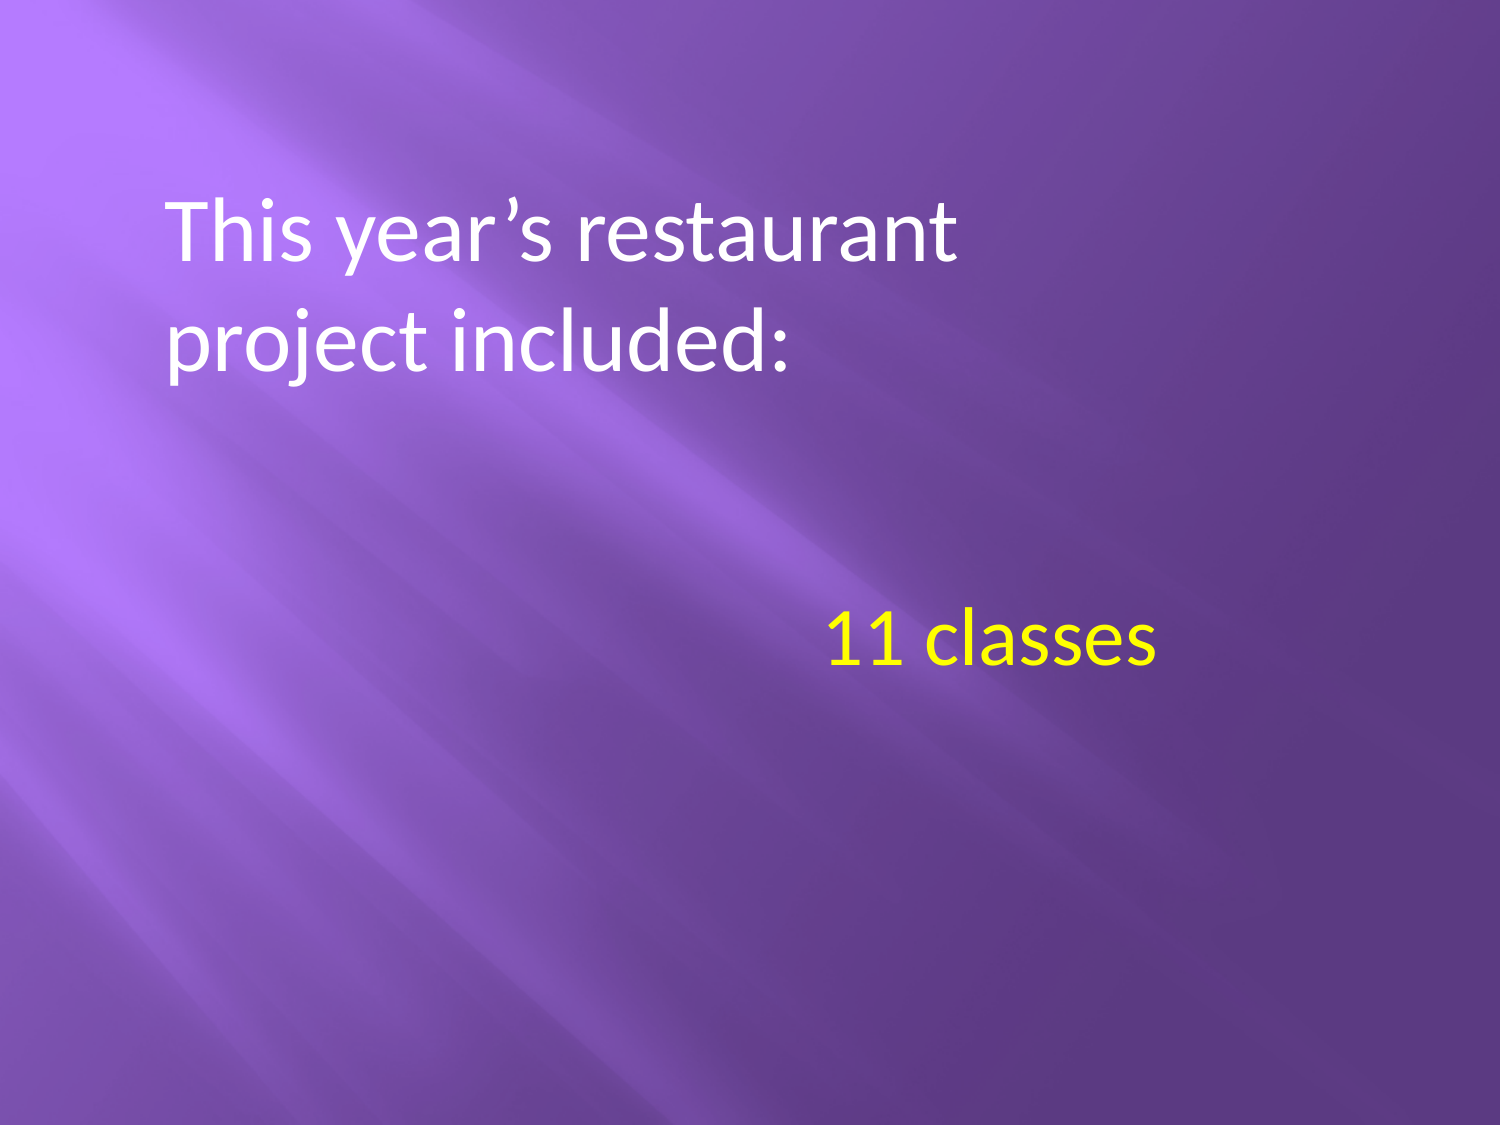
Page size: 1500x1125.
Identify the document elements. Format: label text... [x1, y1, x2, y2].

text_box 11 classes [549, 575, 1325, 690]
text_box This year’s restaurant project included: [150, 162, 1225, 398]
